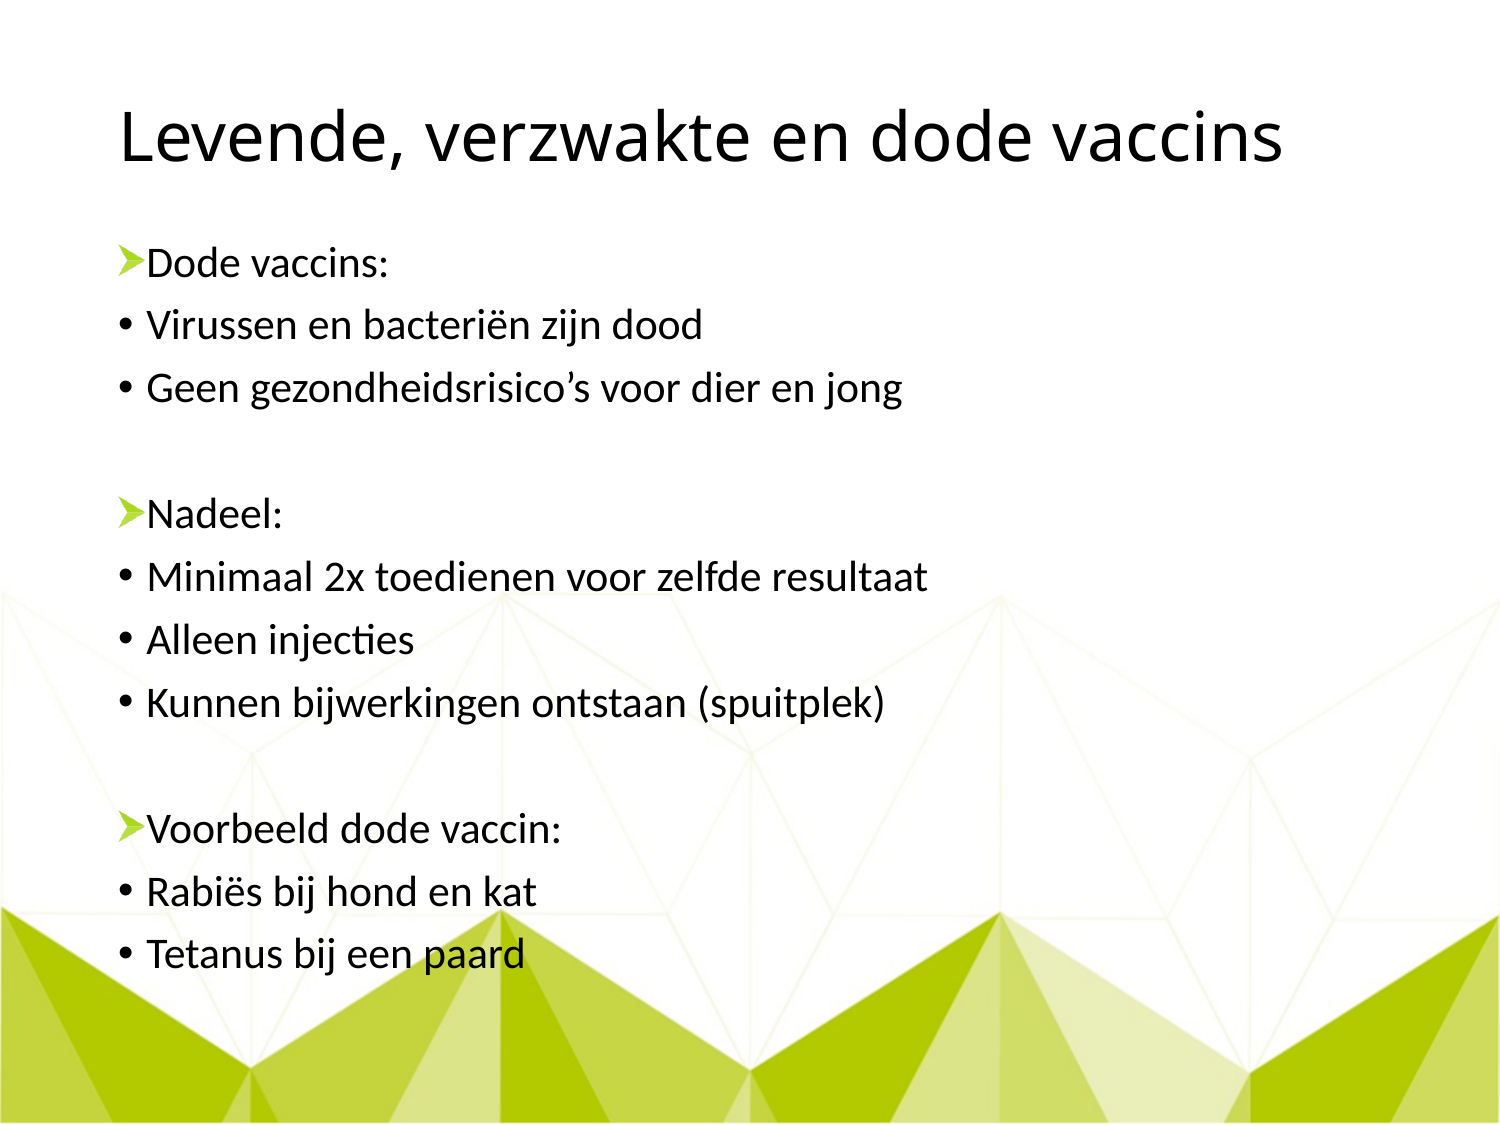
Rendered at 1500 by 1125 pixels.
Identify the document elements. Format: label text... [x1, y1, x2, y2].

picture [0, 0, 1500, 1125]
title Levende, verzwakte en dode vaccins [103, 30, 1397, 231]
list Dode vaccins: Virussen en bacteriën zijn dood Geen gezondheidsrisico’s voor dier en jong Nadeel: Minimaal 2x toedienen voor zelfde resultaat Alleen injecties Kunnen bijwerkingen ontstaan (spuitplek) Voorbeeld dode vaccin: Rabiës bij hond en kat Tetanus bij een paard [103, 231, 1397, 1071]
